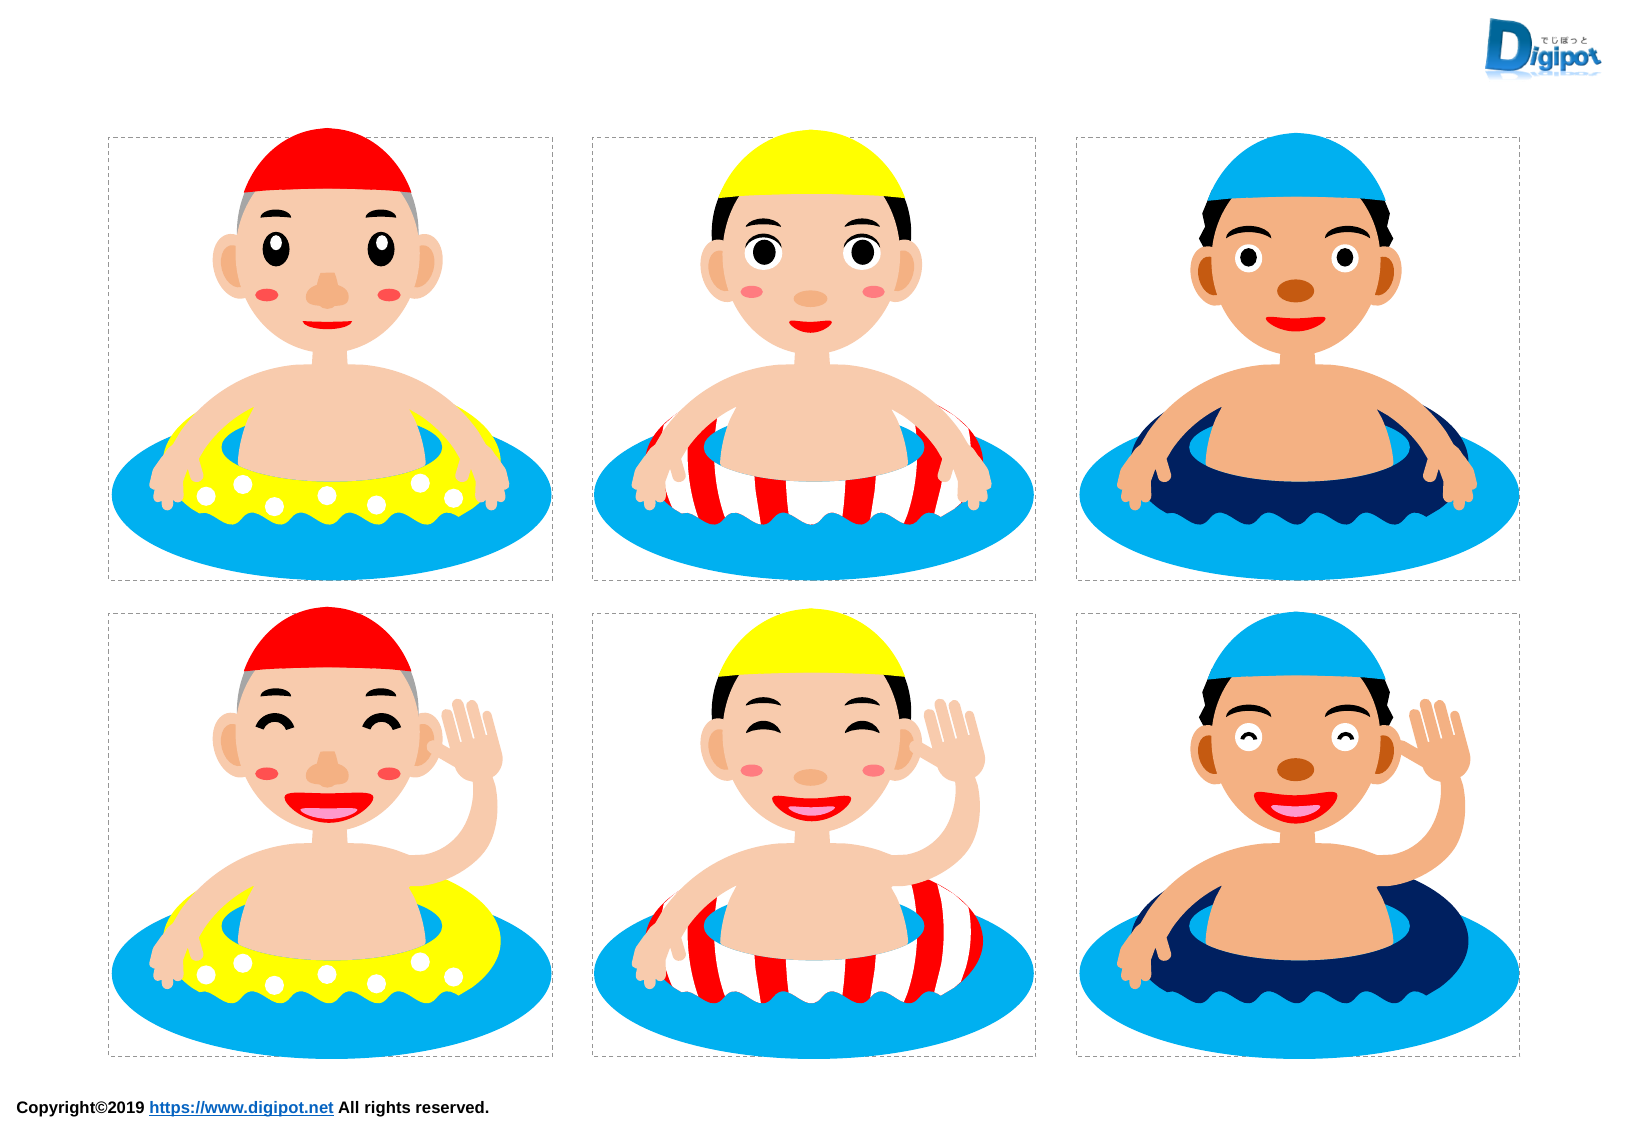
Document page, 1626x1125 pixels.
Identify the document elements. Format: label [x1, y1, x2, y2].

picture [1485, 18, 1602, 82]
text_box [594, 608, 1034, 1059]
text_box [1079, 611, 1520, 1059]
text_box [594, 129, 1034, 581]
text_box [111, 606, 552, 1059]
text_box [1079, 132, 1520, 581]
text_box [111, 127, 552, 581]
